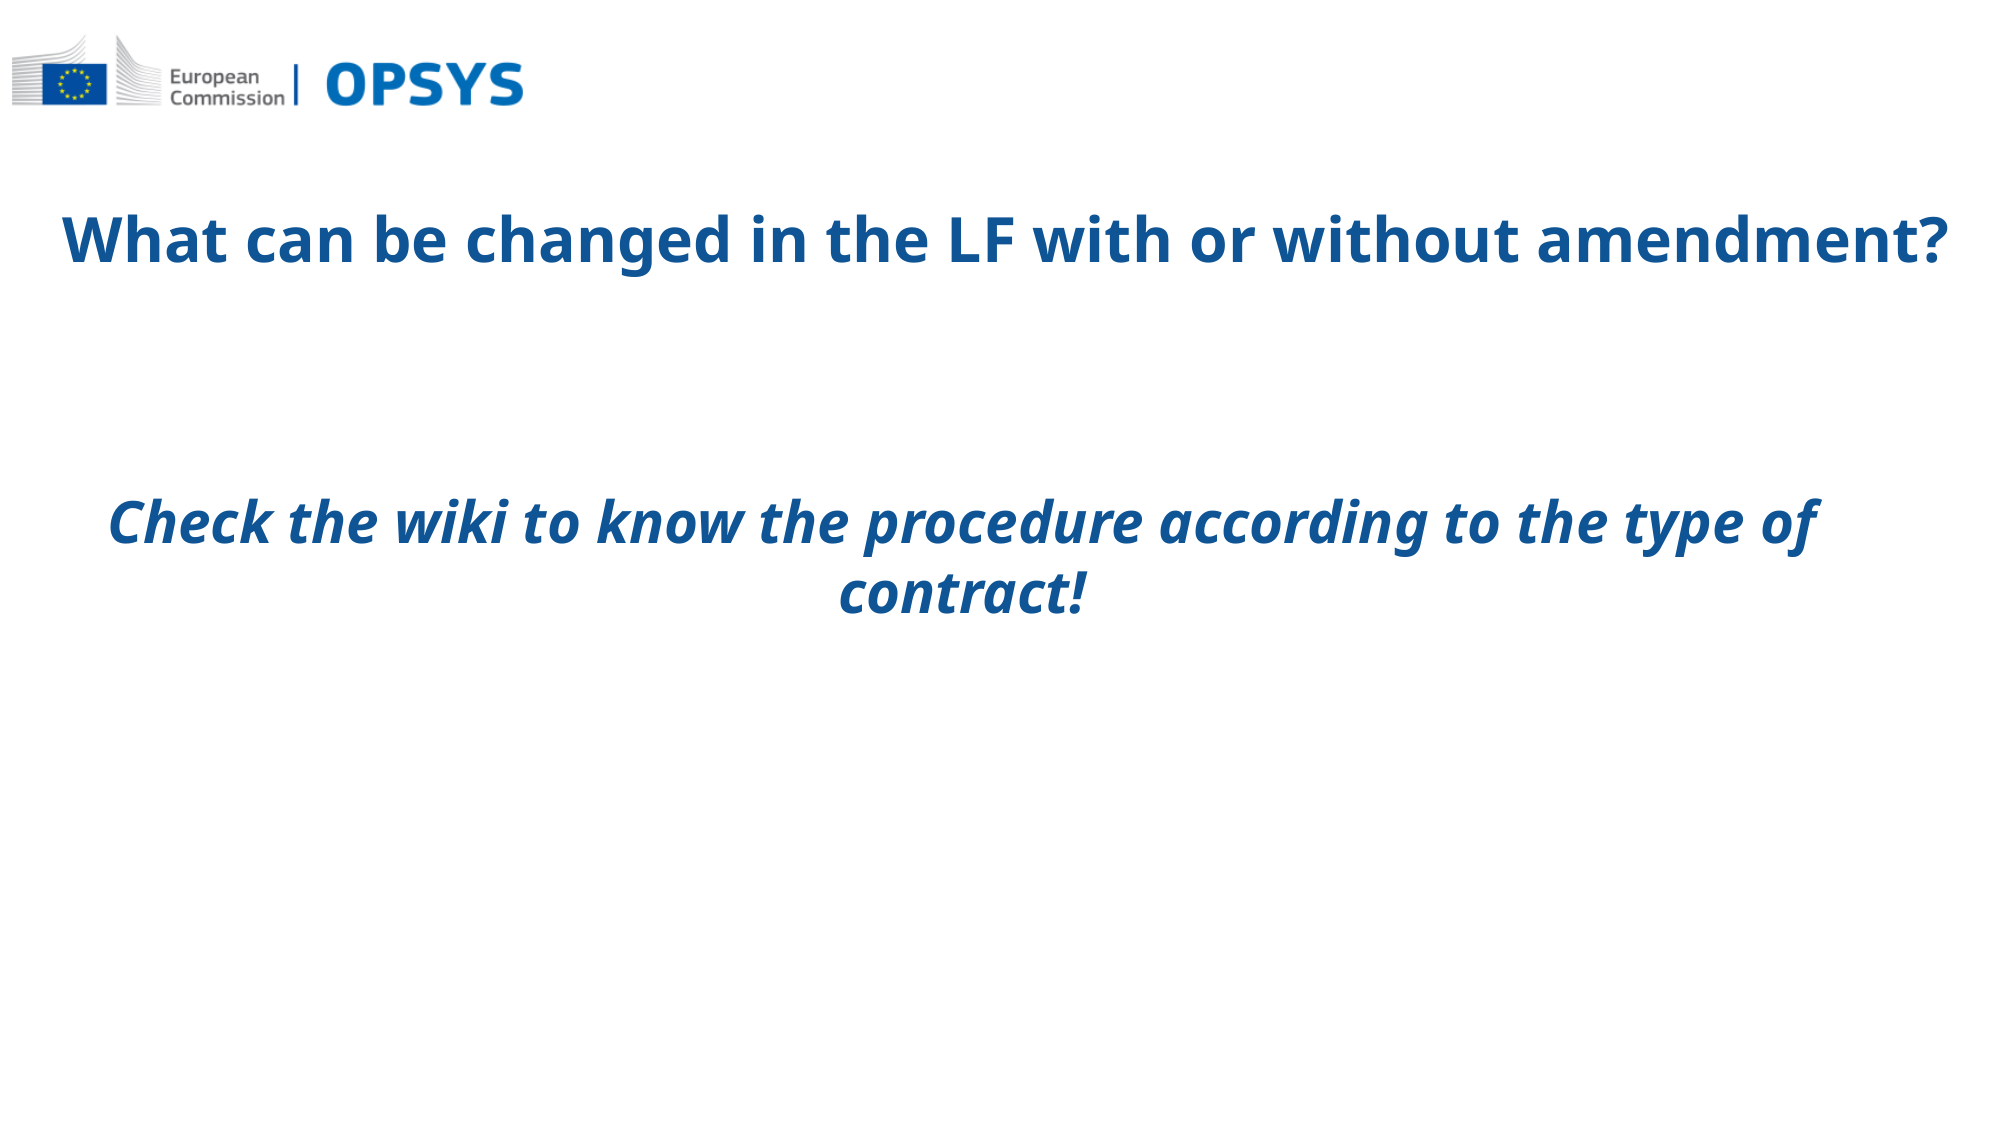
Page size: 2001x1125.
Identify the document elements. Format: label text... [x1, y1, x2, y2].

picture [12, 0, 523, 137]
list Check the wiki to know the procedure according to the type of contract! [24, 477, 1901, 1108]
title What can be changed in the LF with or without amendment? [13, 160, 2000, 315]
